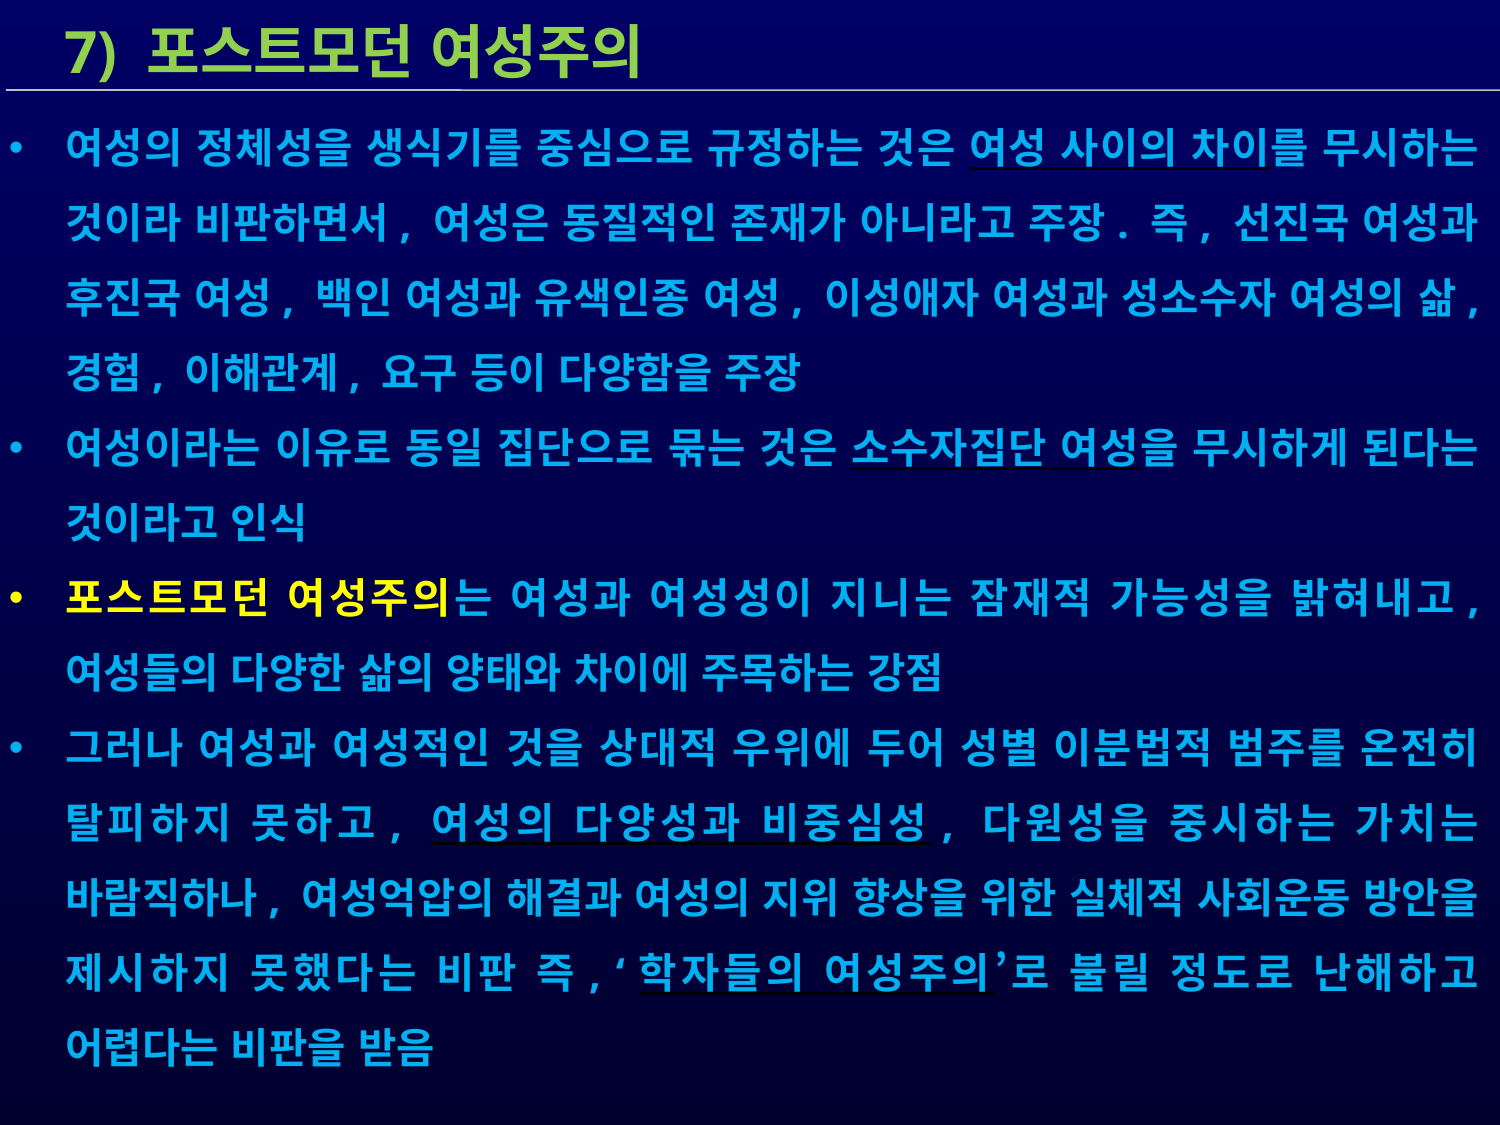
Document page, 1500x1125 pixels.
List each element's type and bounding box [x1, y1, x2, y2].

text_box [0, 6, 1500, 1125]
